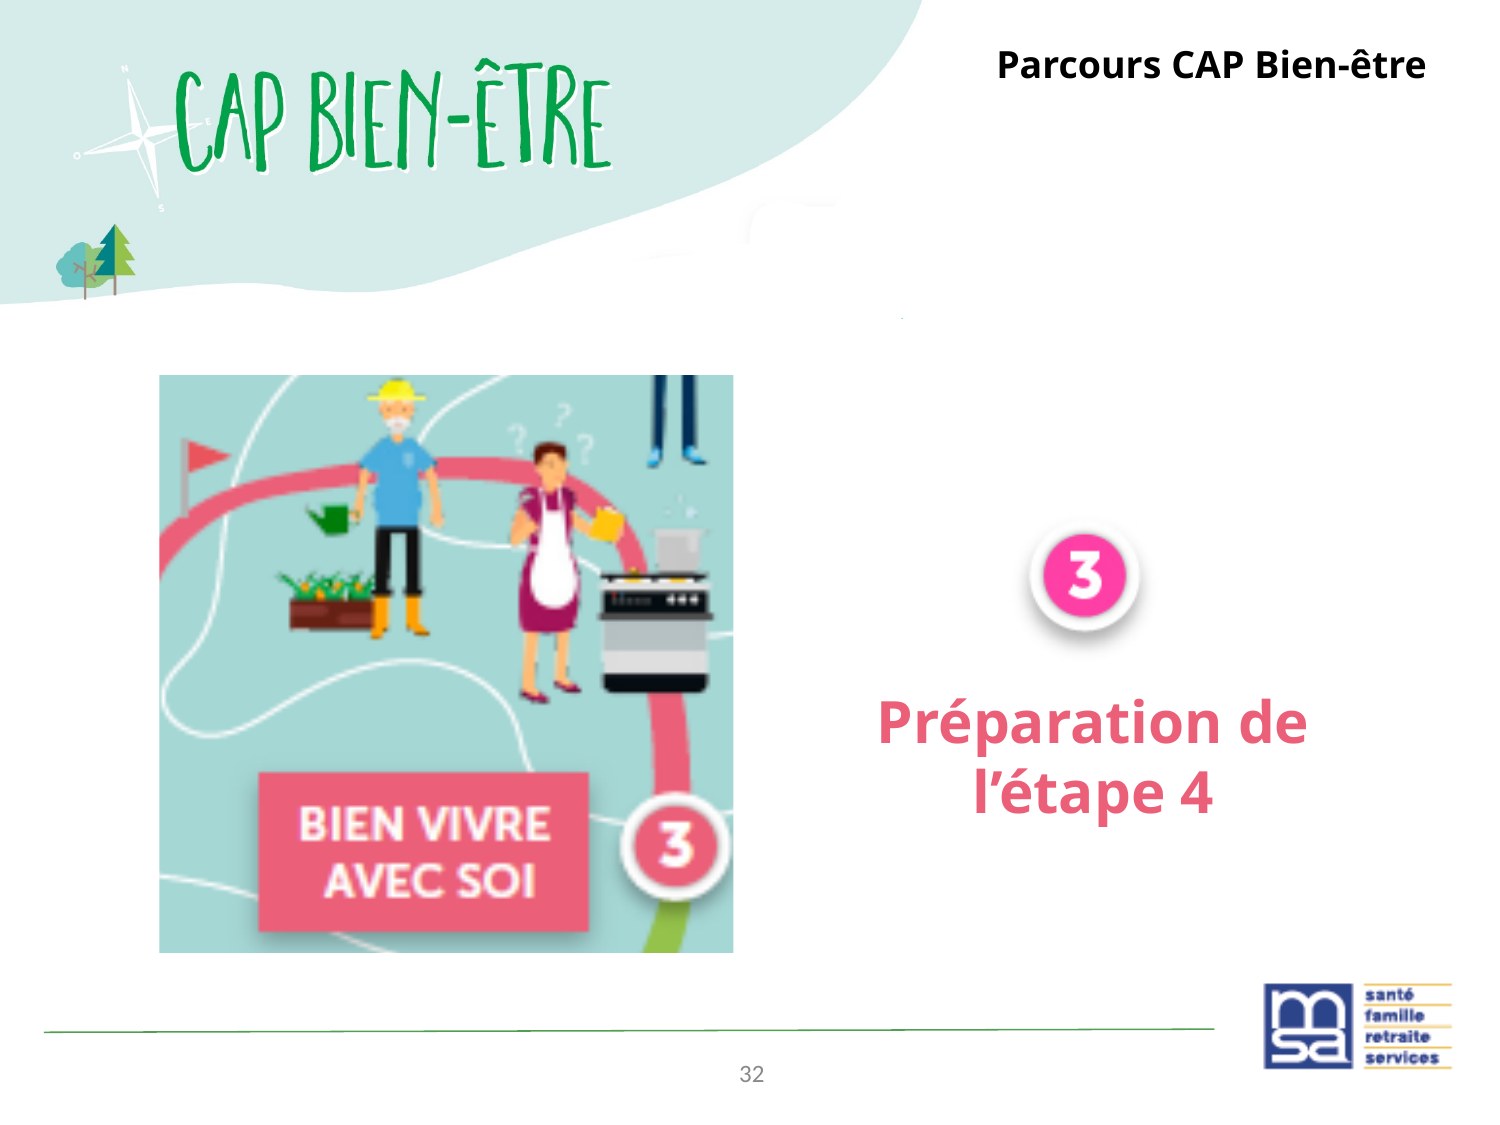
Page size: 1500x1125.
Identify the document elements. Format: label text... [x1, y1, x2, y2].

text_box 32 [54, 1042, 1245, 1103]
slide_number – 32 [560, 1027, 1245, 1042]
text_box Préparation de l’étape 4 [762, 677, 1424, 833]
picture [0, 0, 941, 320]
picture [1250, 929, 1476, 1125]
picture [1007, 508, 1165, 668]
text_box Parcours CAP Bien-être [968, 34, 1455, 94]
picture [159, 375, 734, 953]
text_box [43, 1028, 1215, 1033]
